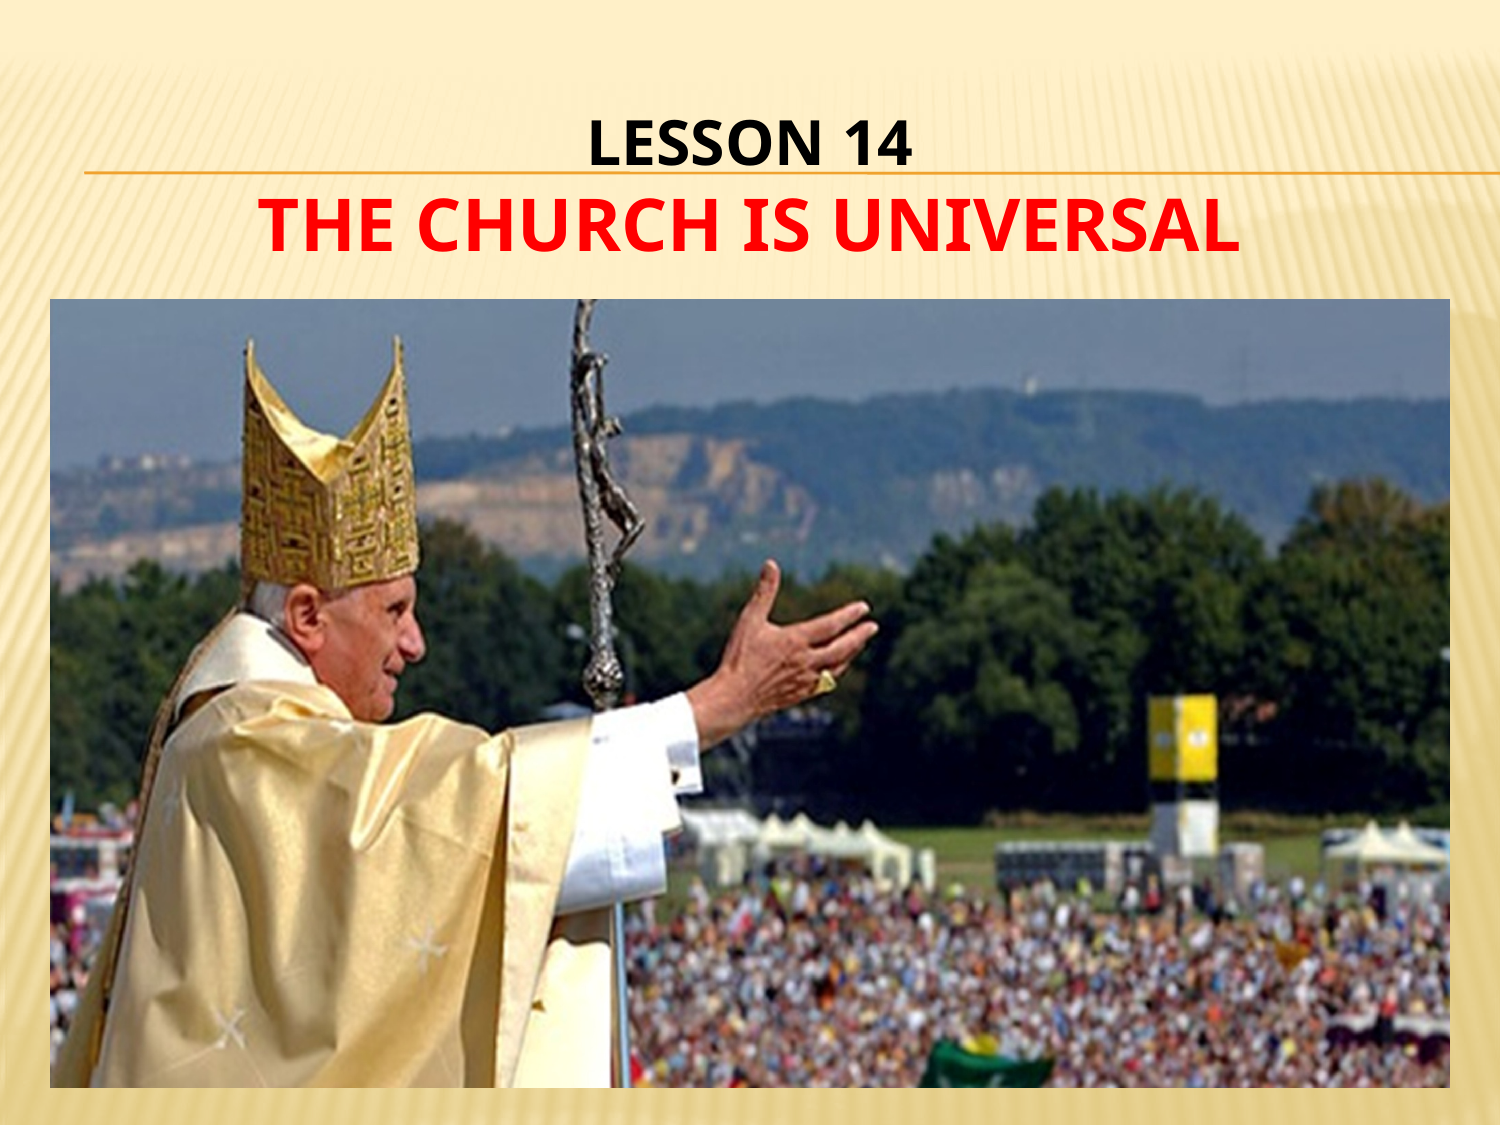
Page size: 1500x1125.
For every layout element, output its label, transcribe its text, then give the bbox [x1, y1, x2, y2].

text_box LESSON 14 THE CHURCH IS UNIVERSAL [0, 95, 1500, 273]
picture [49, 299, 1451, 1088]
